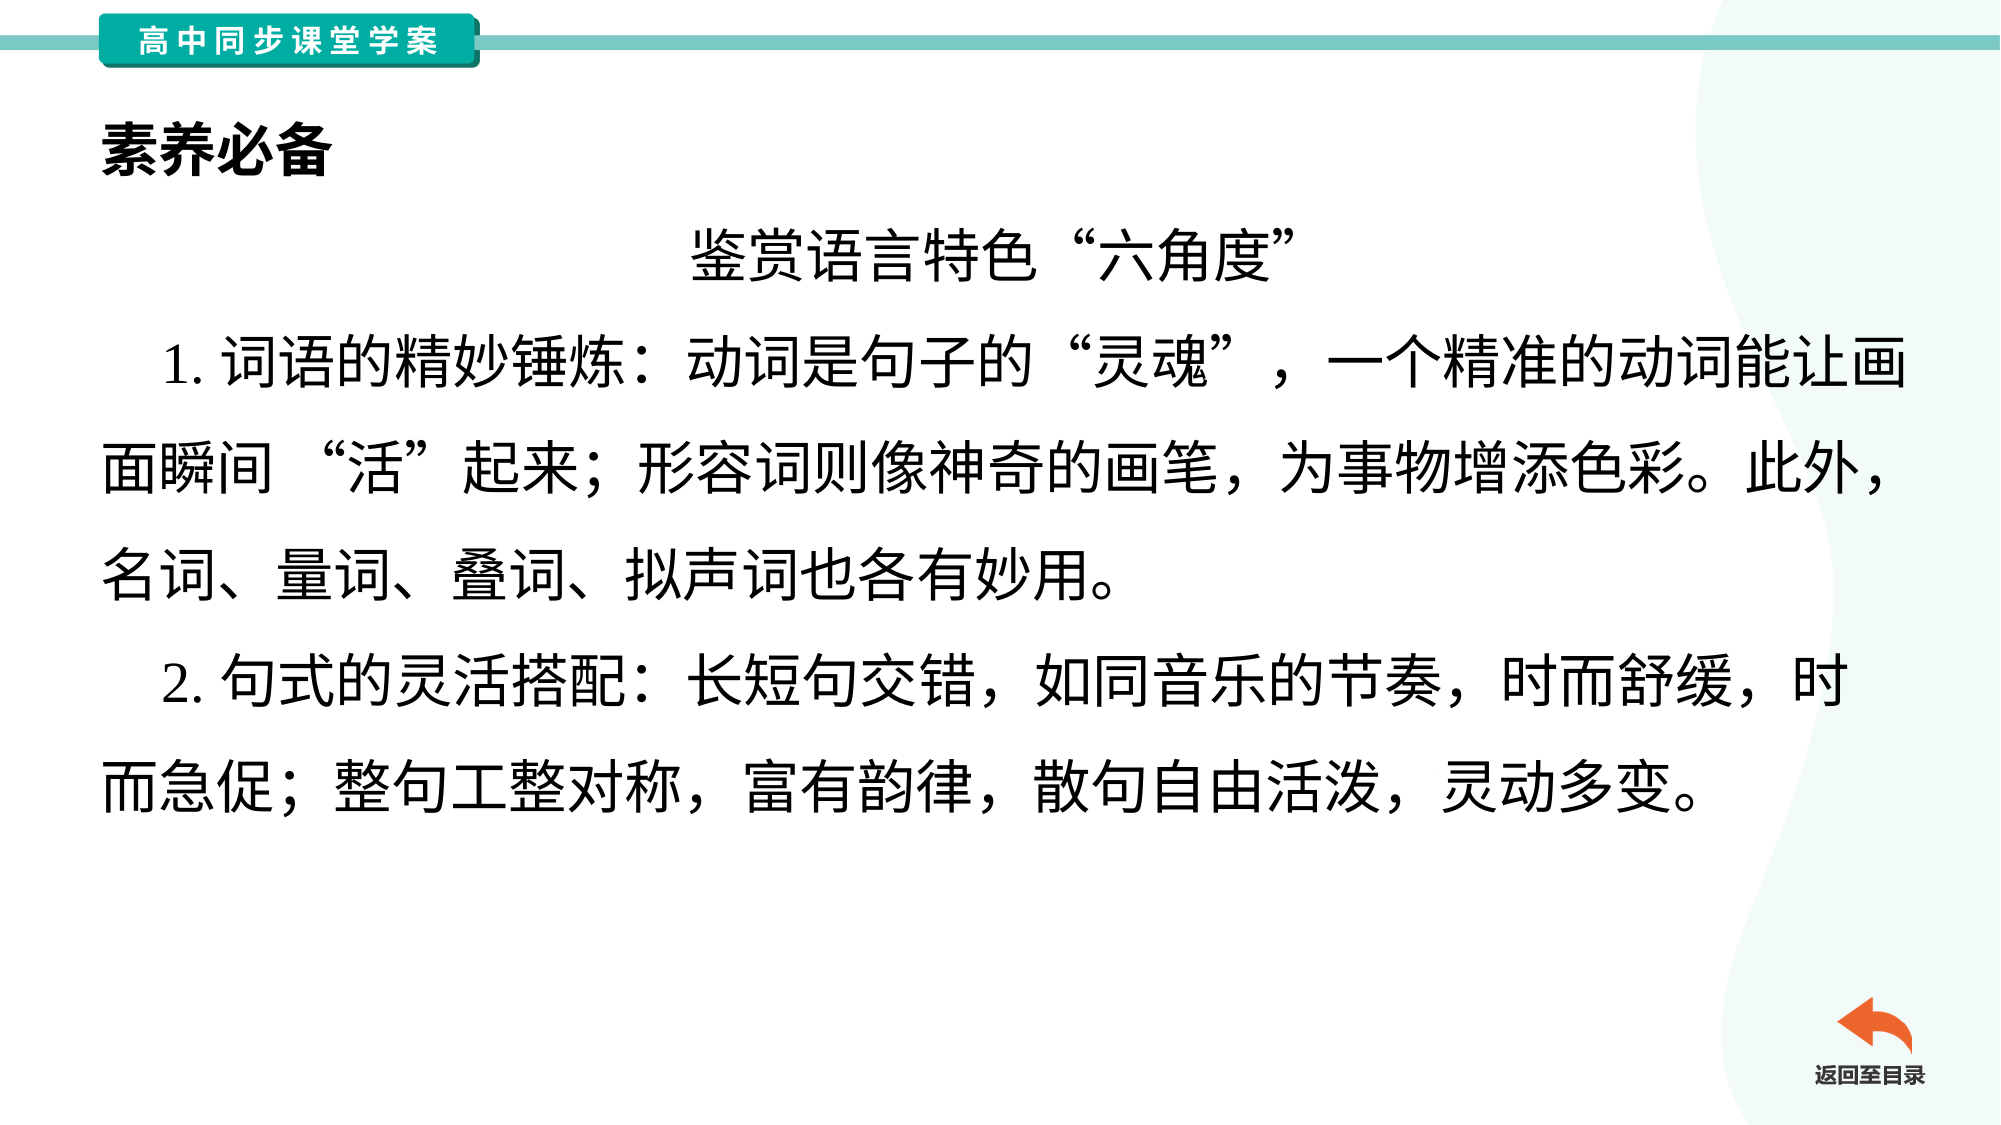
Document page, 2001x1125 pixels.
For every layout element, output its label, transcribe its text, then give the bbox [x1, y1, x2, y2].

picture [0, 0, 2000, 1125]
text_box 素养必备 鉴赏语言特色“六角度” 1.词语的精妙锤炼：动词是句子的“灵魂”，一个精准的动词能让画 面瞬间 “活”起来；形容词则像神奇的画笔，为事物增添色彩。此外， 名词、量词、叠词、拟声词也各有妙用。 2.句式的灵活搭配：长短句交错，如同音乐的节奏，时而舒缓，时 而急促；整句工整对称，富有韵律，散句自由活泼，灵动多变。 [100, 76, 1899, 821]
